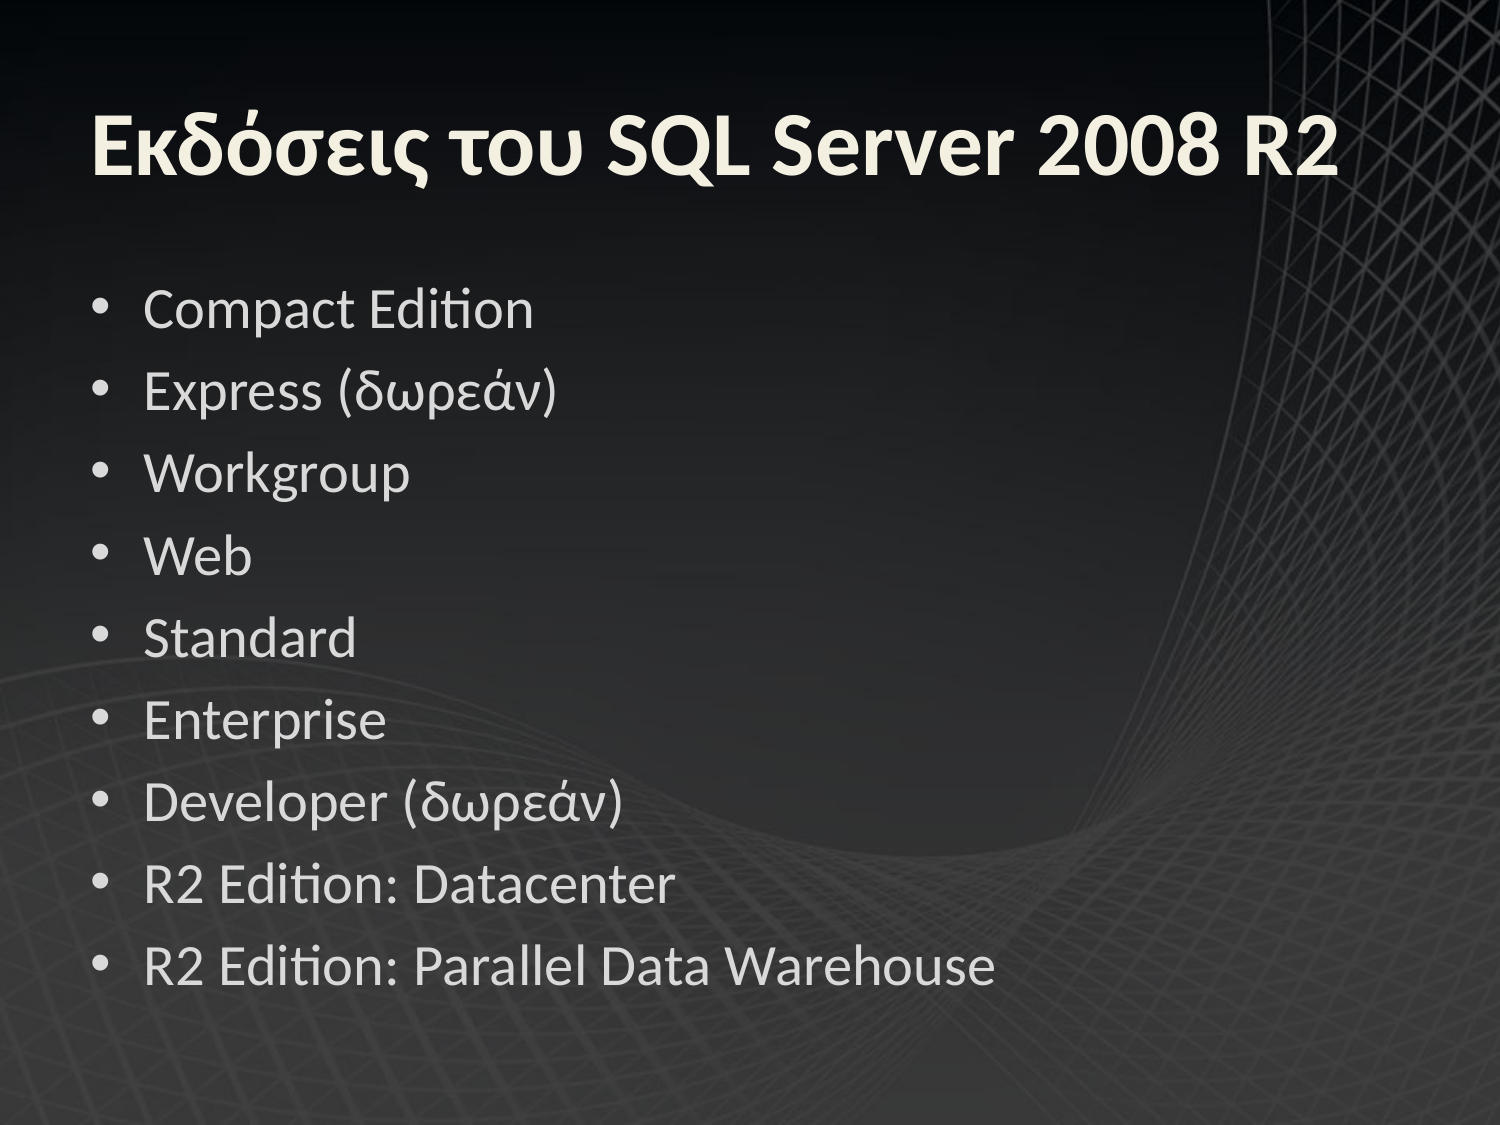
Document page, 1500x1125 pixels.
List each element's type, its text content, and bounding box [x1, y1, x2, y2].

list Compact Edition Express (δωρεάν) Workgroup Web Standard Enterprise Developer (δωρεάν) R2 Edition: Datacenter R2 Edition: Parallel Data Warehouse [75, 262, 1425, 1005]
picture [0, 0, 1500, 1125]
title Εκδόσεις του SQL Server 2008 R2 [75, 45, 1425, 233]
